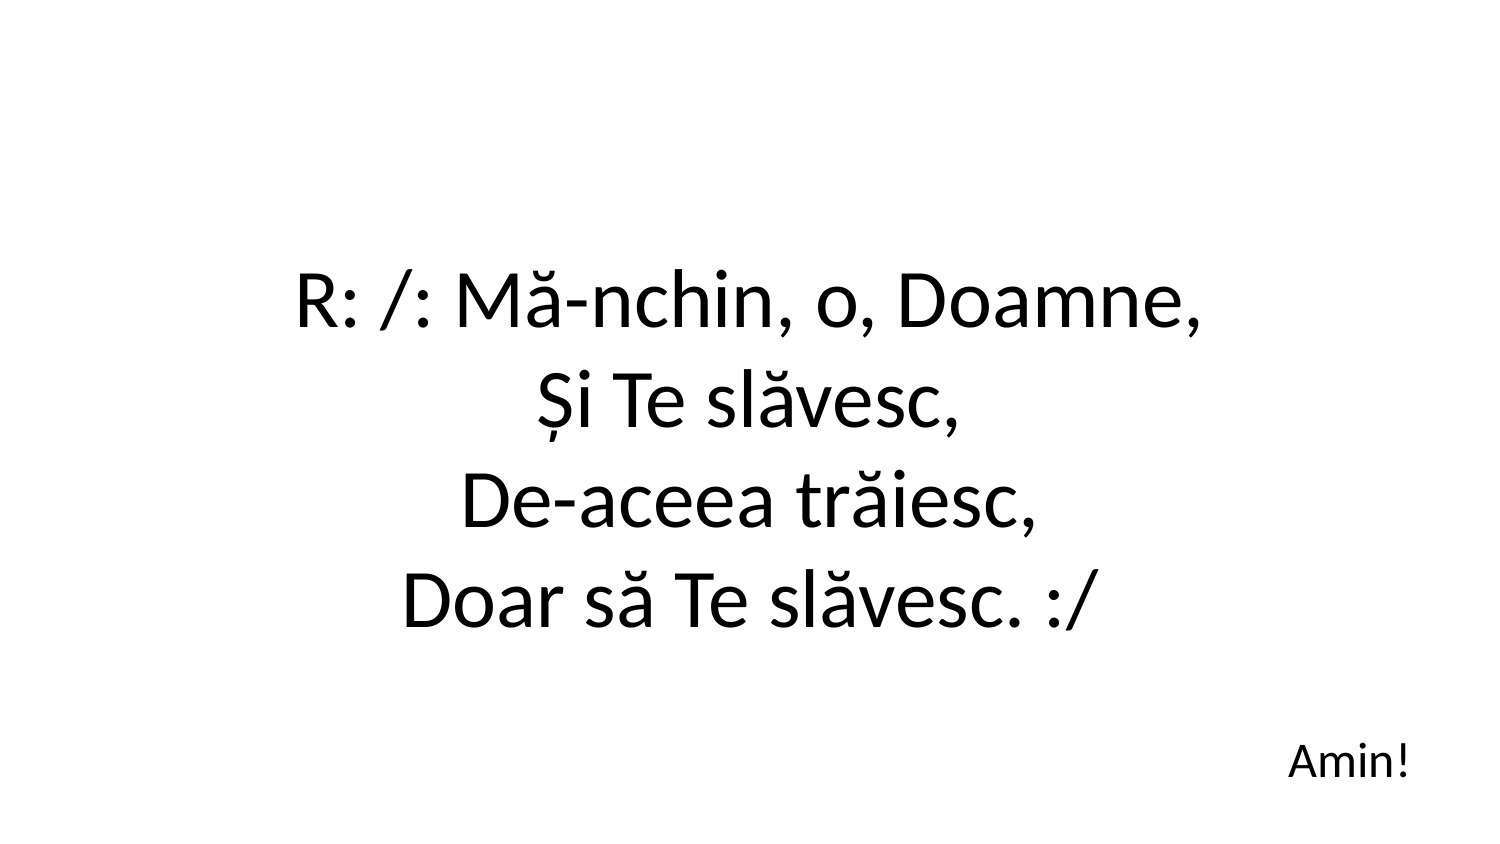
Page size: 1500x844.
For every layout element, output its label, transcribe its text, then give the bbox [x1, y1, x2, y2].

text_box R: /: Mă-nchin, o, Doamne, Și Te slăvesc, De-aceea trăiesc, Doar să Te slăvesc. :/ [279, 192, 1221, 652]
text_box Amin! [1273, 674, 1427, 795]
